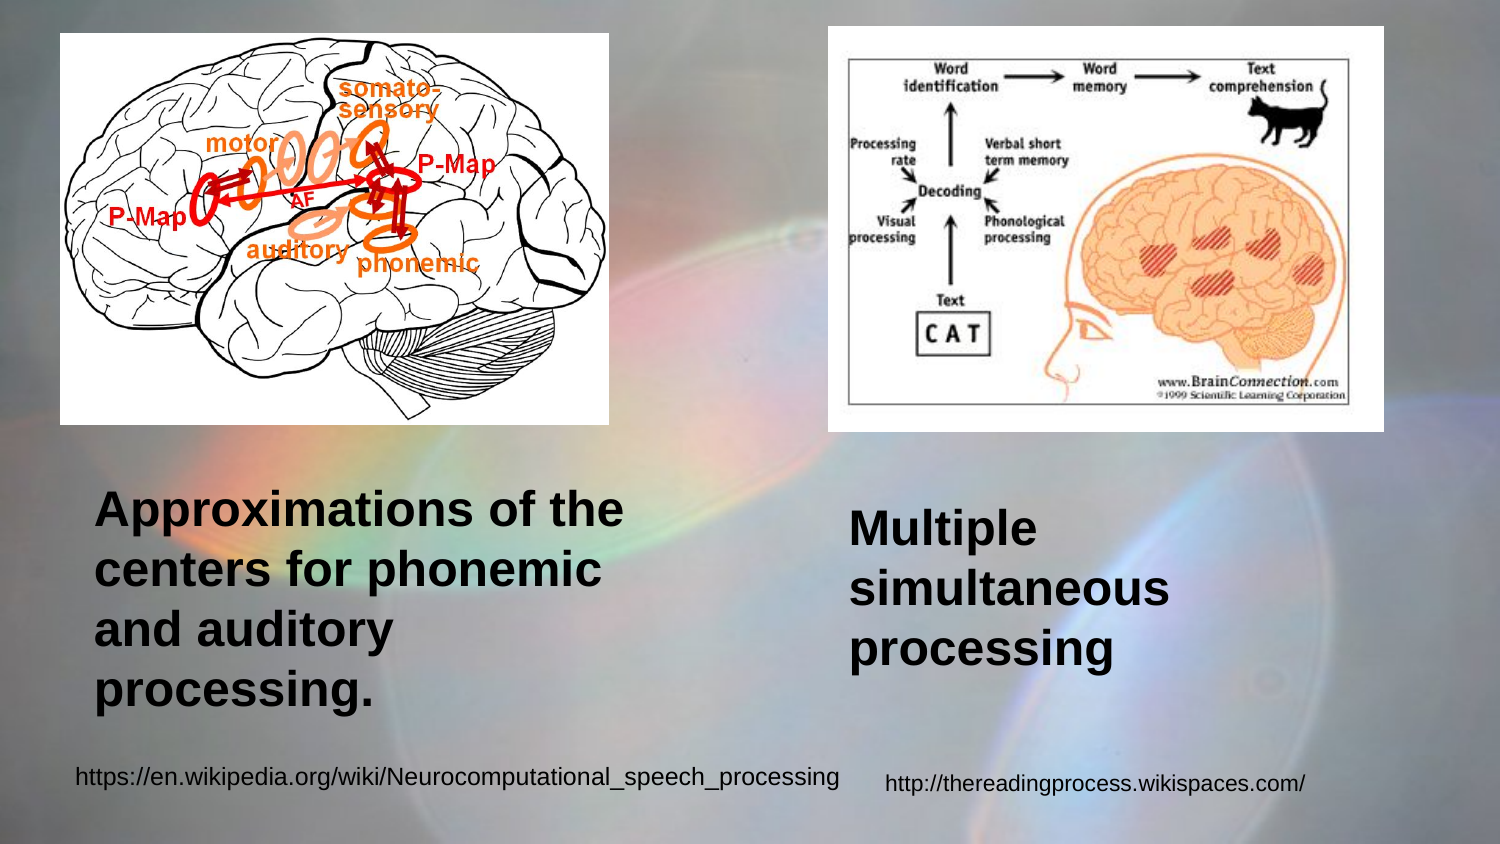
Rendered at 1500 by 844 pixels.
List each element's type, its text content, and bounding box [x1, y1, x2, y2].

text_box http://thereadingprocess.wikispaces.com/ [870, 753, 1454, 821]
text_box Multiple simultaneous processing [833, 480, 1373, 713]
title Approximations of the centers for phonemic and auditory processing. [78, 590, 680, 732]
picture [0, 0, 1500, 844]
list https://en.wikipedia.org/wiki/Neurocomputational_speech_processing [60, 745, 1081, 844]
